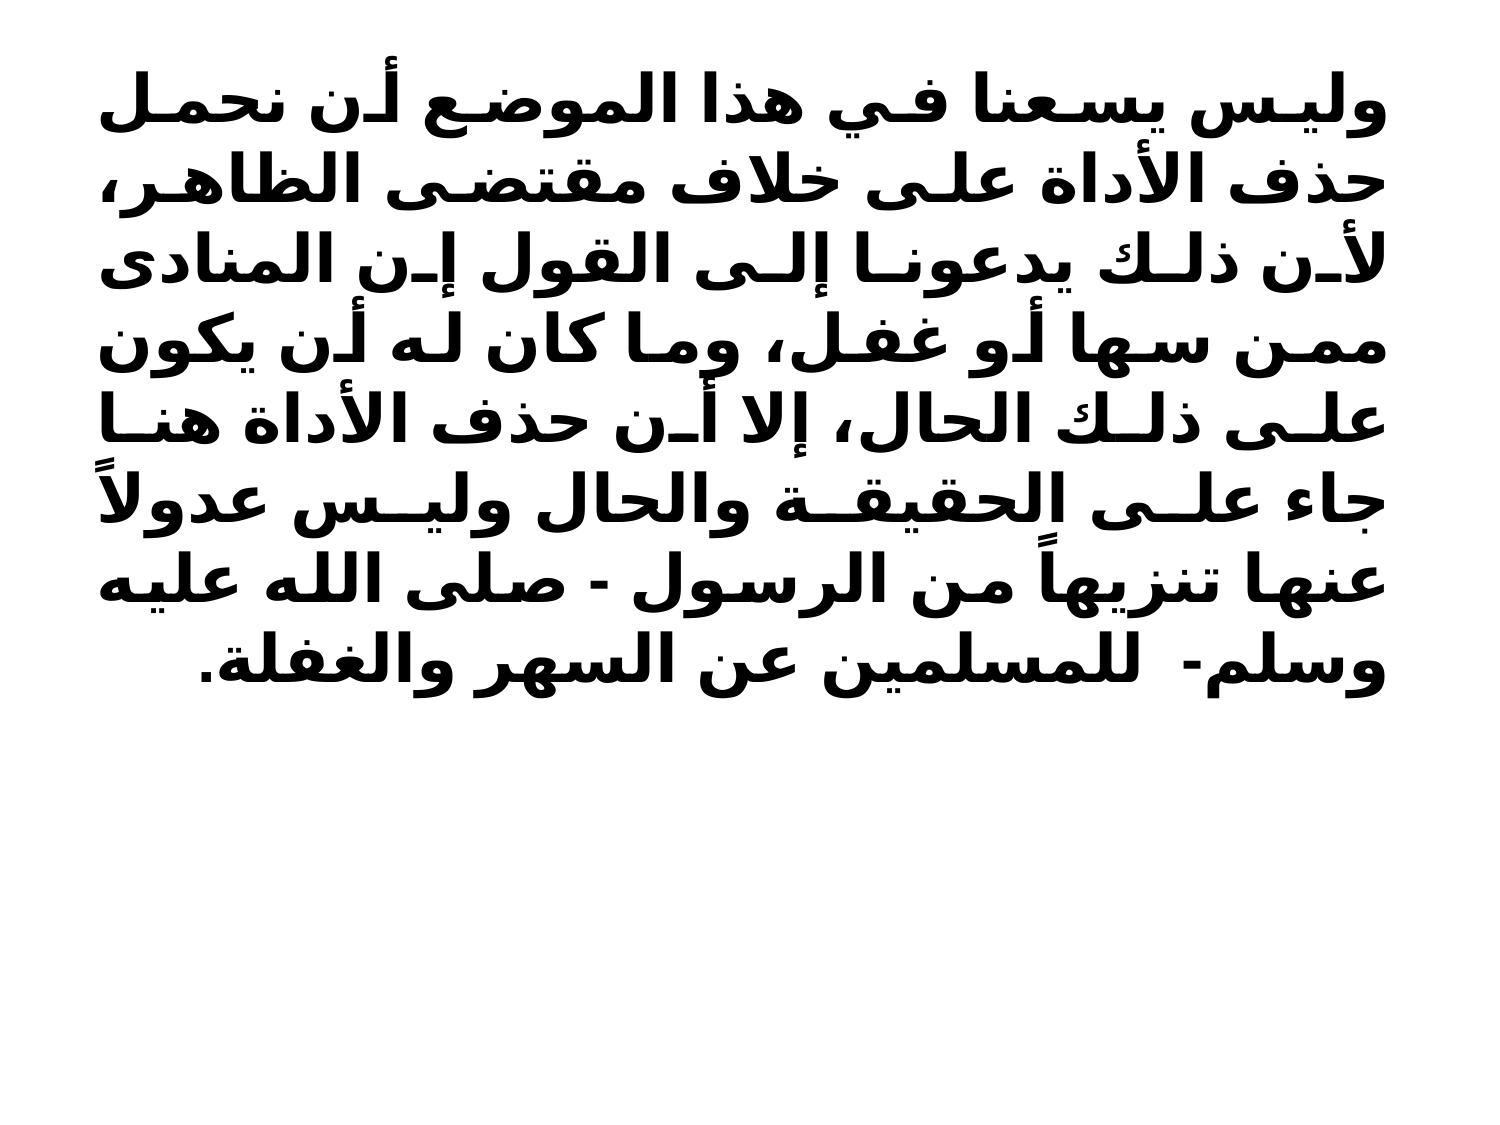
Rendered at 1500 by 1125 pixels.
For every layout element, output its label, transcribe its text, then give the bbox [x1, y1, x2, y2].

text_box وليس يسعنا في هذا الموضع أن نحمل حذف الأداة على خلاف مقتضى الظاهر، لأن ذلك يدعونا إلى القول إن المنادى ممن سها أو غفل، وما كان له أن يكون على ذلك الحال، إلا أن حذف الأداة هنا جاء على الحقيقة والحال وليس عدولاً عنها تنزيهاً من الرسول - صلى الله عليه وسلم- للمسلمين عن السهر والغفلة. [81, 0, 1407, 703]
